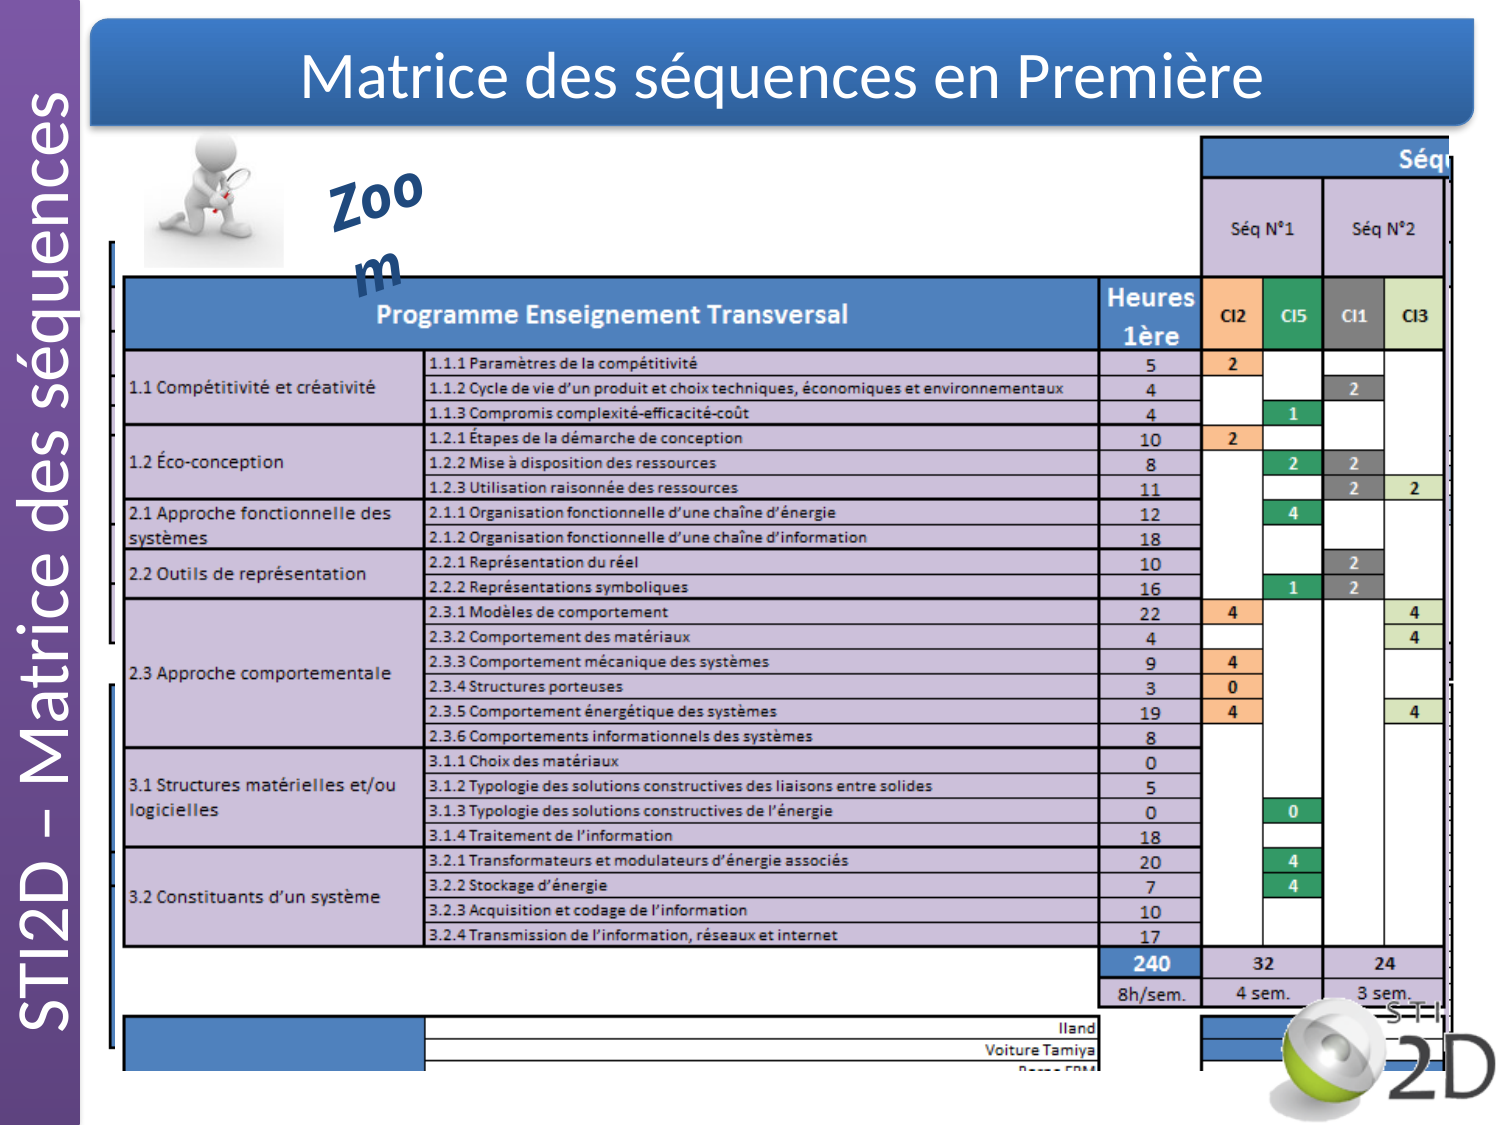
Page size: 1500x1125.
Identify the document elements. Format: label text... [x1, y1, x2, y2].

text_box STI2D – Matrice des séquences [0, 0, 80, 1125]
text_box Matrice des séquences en Première [89, 18, 1475, 127]
picture [105, 125, 1499, 1125]
